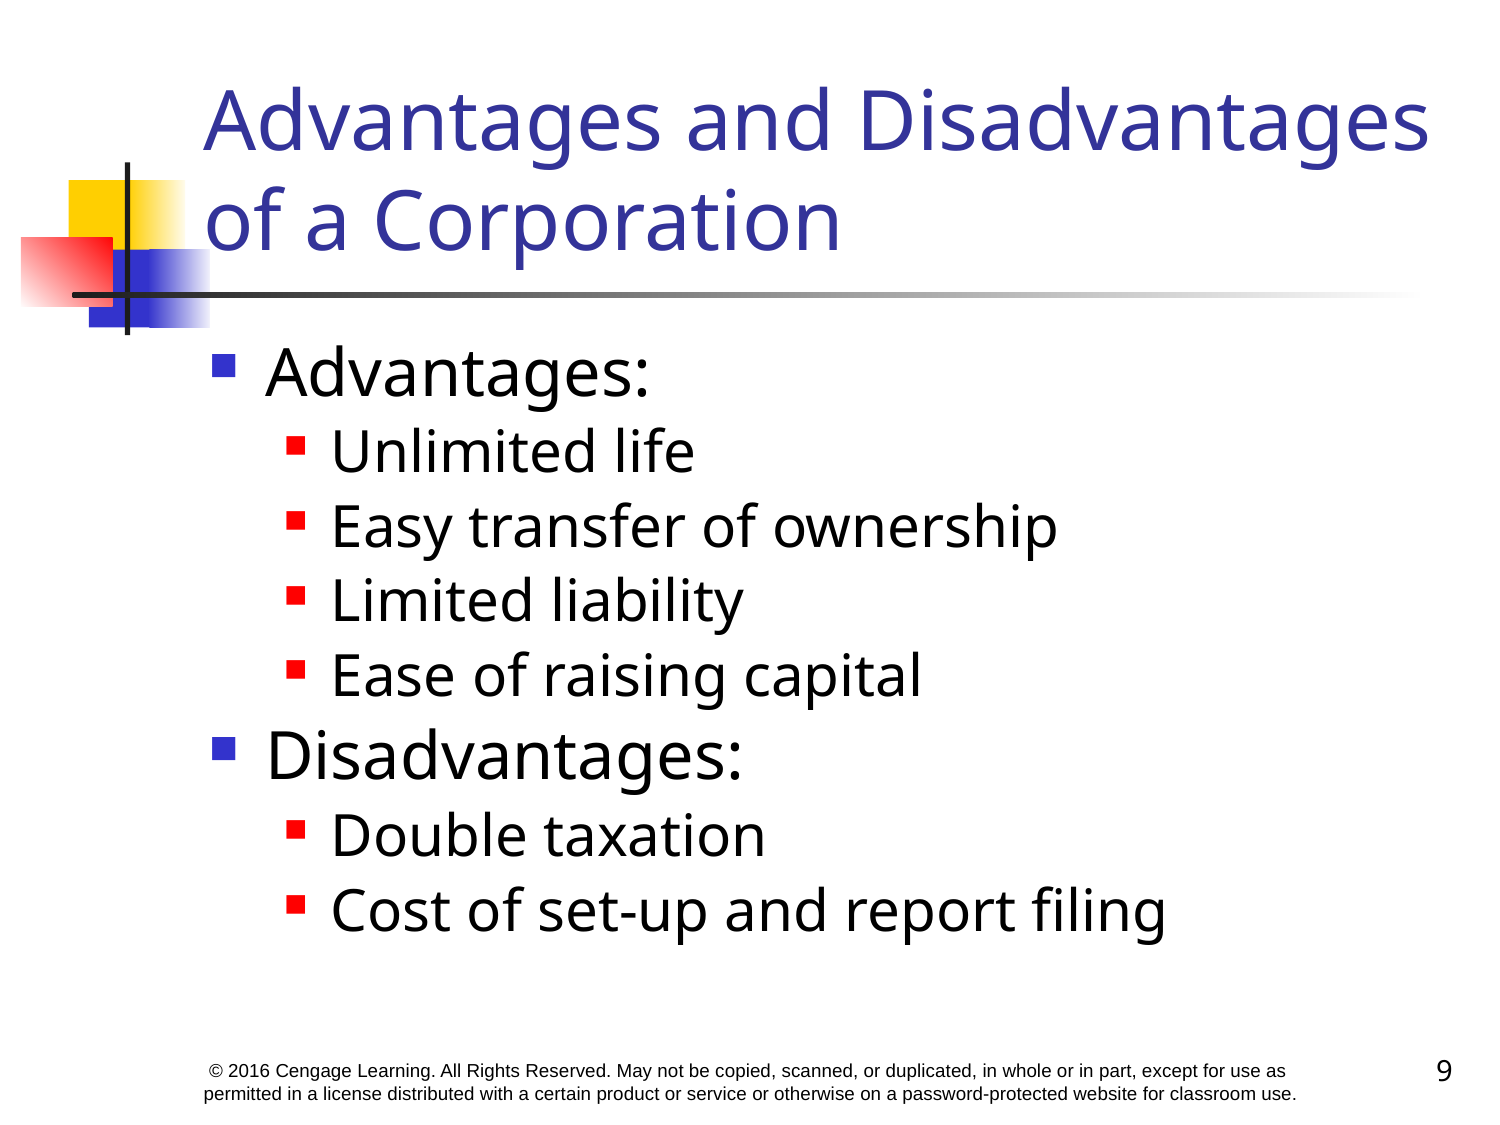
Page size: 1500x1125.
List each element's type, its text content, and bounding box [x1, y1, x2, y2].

list Advantages: Unlimited life Easy transfer of ownership Limited liability Ease of raising capital Disadvantages: Double taxation Cost of set-up and report filing [193, 330, 1470, 1007]
title Advantages and Disadvantages of a Corporation [188, 34, 1468, 276]
slide_number 9 [1154, 1023, 1468, 1100]
text_box [512, 1024, 988, 1100]
text_box [112, 1024, 425, 1100]
